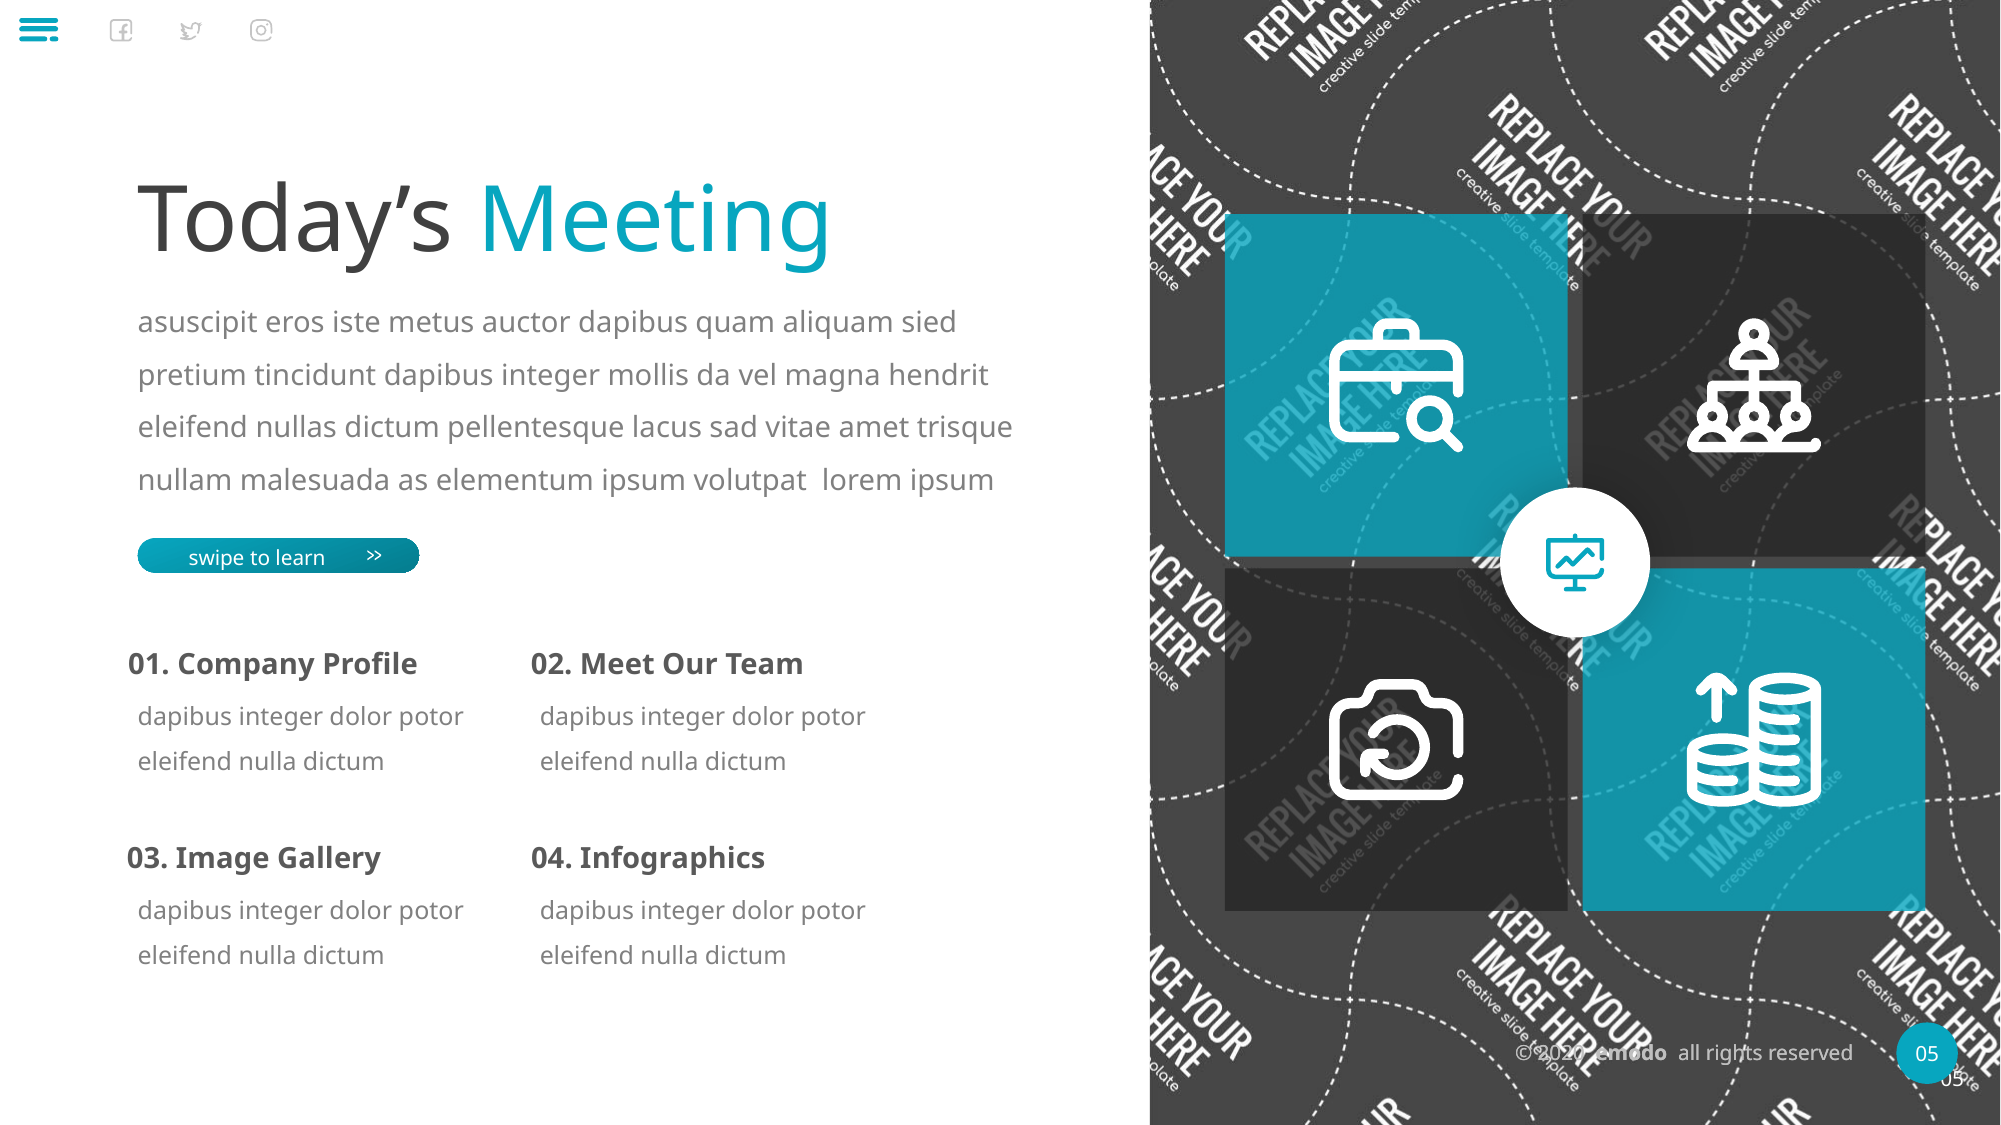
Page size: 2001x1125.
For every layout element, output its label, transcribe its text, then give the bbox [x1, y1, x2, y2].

text_box asuscipit eros iste metus auctor dapibus quam aliquam sied pretium tincidunt dapibus integer mollis da vel magna hendrit eleifend nullas dictum pellentesque lacus sad vitae amet trisque nullam malesuada as elementum ipsum volutpat lorem ipsum [137, 286, 1028, 497]
text_box [1582, 567, 1926, 912]
text_box Today’s Meeting [137, 159, 940, 270]
text_box [1329, 318, 1464, 443]
text_box [1406, 395, 1464, 453]
text_box dapibus integer dolor potor eleifend nulla dictum [539, 685, 877, 776]
text_box [1329, 679, 1464, 801]
text_box dapibus integer dolor potor eleifend nulla dictum [137, 685, 475, 776]
text_box [1582, 213, 1926, 558]
text_box [1224, 213, 1569, 558]
text_box [1499, 486, 1652, 639]
text_box [1546, 533, 1605, 592]
text_box [1687, 318, 1821, 453]
text_box dapibus integer dolor potor eleifend nulla dictum [137, 879, 475, 970]
text_box dapibus integer dolor potor eleifend nulla dictum [539, 879, 877, 970]
text_box 03. Image Gallery [126, 821, 382, 874]
text_box [1149, 0, 2001, 1125]
text_box 04. Infographics [531, 821, 766, 874]
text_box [1523, 1022, 1958, 1084]
text_box 05 [1895, 1065, 2001, 1094]
text_box 02. Meet Our Team [530, 627, 805, 680]
text_box 01. Company Profile [128, 627, 419, 680]
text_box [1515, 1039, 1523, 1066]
text_box [1686, 672, 1822, 807]
text_box [1224, 567, 1569, 912]
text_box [137, 525, 420, 574]
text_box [19, 17, 273, 42]
